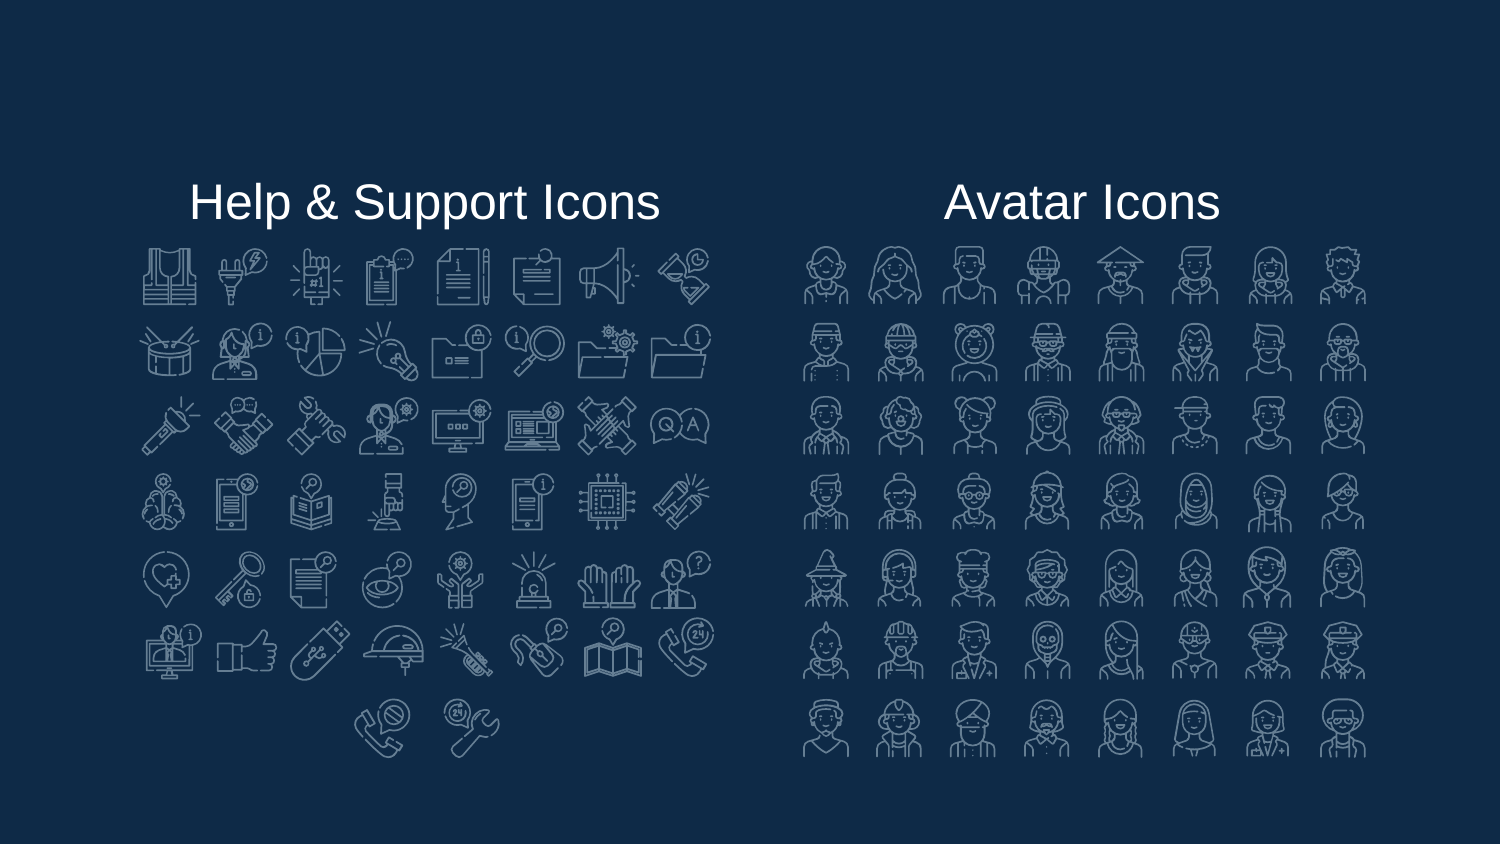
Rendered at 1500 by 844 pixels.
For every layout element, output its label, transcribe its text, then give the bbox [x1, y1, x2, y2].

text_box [1319, 546, 1366, 608]
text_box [949, 698, 996, 758]
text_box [1100, 472, 1144, 530]
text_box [657, 247, 711, 306]
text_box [504, 325, 567, 378]
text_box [358, 320, 419, 382]
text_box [649, 407, 710, 445]
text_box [140, 395, 201, 456]
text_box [878, 472, 922, 530]
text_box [142, 550, 190, 609]
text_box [877, 322, 924, 382]
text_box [650, 550, 712, 610]
text_box [287, 396, 347, 456]
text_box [1099, 620, 1144, 681]
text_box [875, 698, 923, 758]
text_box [504, 400, 565, 451]
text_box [218, 247, 269, 306]
text_box [577, 396, 637, 456]
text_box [1024, 322, 1072, 382]
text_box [367, 472, 404, 531]
title Avatar Icons [797, 154, 1369, 234]
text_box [1173, 548, 1218, 608]
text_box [431, 398, 492, 454]
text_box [213, 396, 274, 456]
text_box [1248, 245, 1293, 305]
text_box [877, 548, 922, 608]
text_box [652, 472, 711, 531]
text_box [657, 617, 715, 678]
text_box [508, 617, 569, 678]
text_box [143, 248, 197, 306]
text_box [804, 245, 849, 305]
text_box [431, 324, 493, 379]
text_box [1025, 548, 1070, 608]
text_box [1172, 699, 1216, 757]
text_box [211, 322, 273, 381]
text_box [436, 550, 484, 609]
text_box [951, 322, 998, 382]
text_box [361, 551, 413, 609]
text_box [362, 624, 424, 677]
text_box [803, 472, 849, 530]
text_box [867, 245, 923, 305]
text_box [1246, 699, 1290, 757]
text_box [953, 395, 998, 455]
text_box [1097, 698, 1143, 759]
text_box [1098, 395, 1145, 455]
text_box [1024, 620, 1071, 680]
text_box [1245, 395, 1292, 455]
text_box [353, 698, 412, 759]
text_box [951, 548, 996, 608]
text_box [145, 623, 204, 680]
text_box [1172, 322, 1219, 382]
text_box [1171, 245, 1219, 305]
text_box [1171, 395, 1219, 455]
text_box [1319, 245, 1367, 305]
title Help & Support Icons [139, 154, 711, 234]
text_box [289, 620, 351, 681]
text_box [441, 472, 478, 531]
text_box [1098, 322, 1145, 382]
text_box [878, 395, 924, 456]
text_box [952, 472, 996, 530]
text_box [443, 698, 500, 759]
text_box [1016, 245, 1071, 305]
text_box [138, 326, 200, 377]
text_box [436, 247, 491, 306]
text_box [1319, 322, 1367, 382]
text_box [1099, 548, 1144, 608]
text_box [583, 617, 643, 678]
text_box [214, 551, 266, 609]
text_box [511, 472, 555, 531]
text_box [576, 563, 642, 609]
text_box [1025, 395, 1071, 456]
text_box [289, 550, 338, 609]
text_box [1023, 699, 1070, 758]
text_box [1242, 545, 1292, 609]
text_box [439, 622, 494, 677]
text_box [650, 323, 712, 379]
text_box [511, 550, 557, 609]
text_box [1096, 245, 1145, 305]
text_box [803, 322, 850, 382]
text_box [803, 395, 850, 455]
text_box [358, 396, 420, 455]
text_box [1321, 396, 1365, 455]
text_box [1320, 620, 1366, 680]
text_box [802, 698, 850, 758]
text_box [1247, 474, 1292, 533]
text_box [877, 620, 924, 680]
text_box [578, 247, 640, 305]
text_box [942, 245, 997, 305]
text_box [141, 472, 186, 531]
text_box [290, 472, 333, 531]
text_box [216, 629, 278, 672]
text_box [284, 325, 346, 377]
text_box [512, 247, 561, 306]
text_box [1321, 472, 1365, 530]
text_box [578, 473, 636, 531]
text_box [951, 620, 998, 680]
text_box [577, 323, 639, 379]
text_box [804, 548, 849, 608]
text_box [215, 472, 259, 531]
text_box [289, 247, 344, 306]
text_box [1319, 698, 1366, 759]
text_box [1245, 322, 1293, 382]
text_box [1245, 621, 1291, 680]
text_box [1171, 621, 1218, 680]
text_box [802, 620, 850, 680]
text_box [365, 247, 416, 306]
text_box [1174, 472, 1218, 530]
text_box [1024, 470, 1070, 531]
